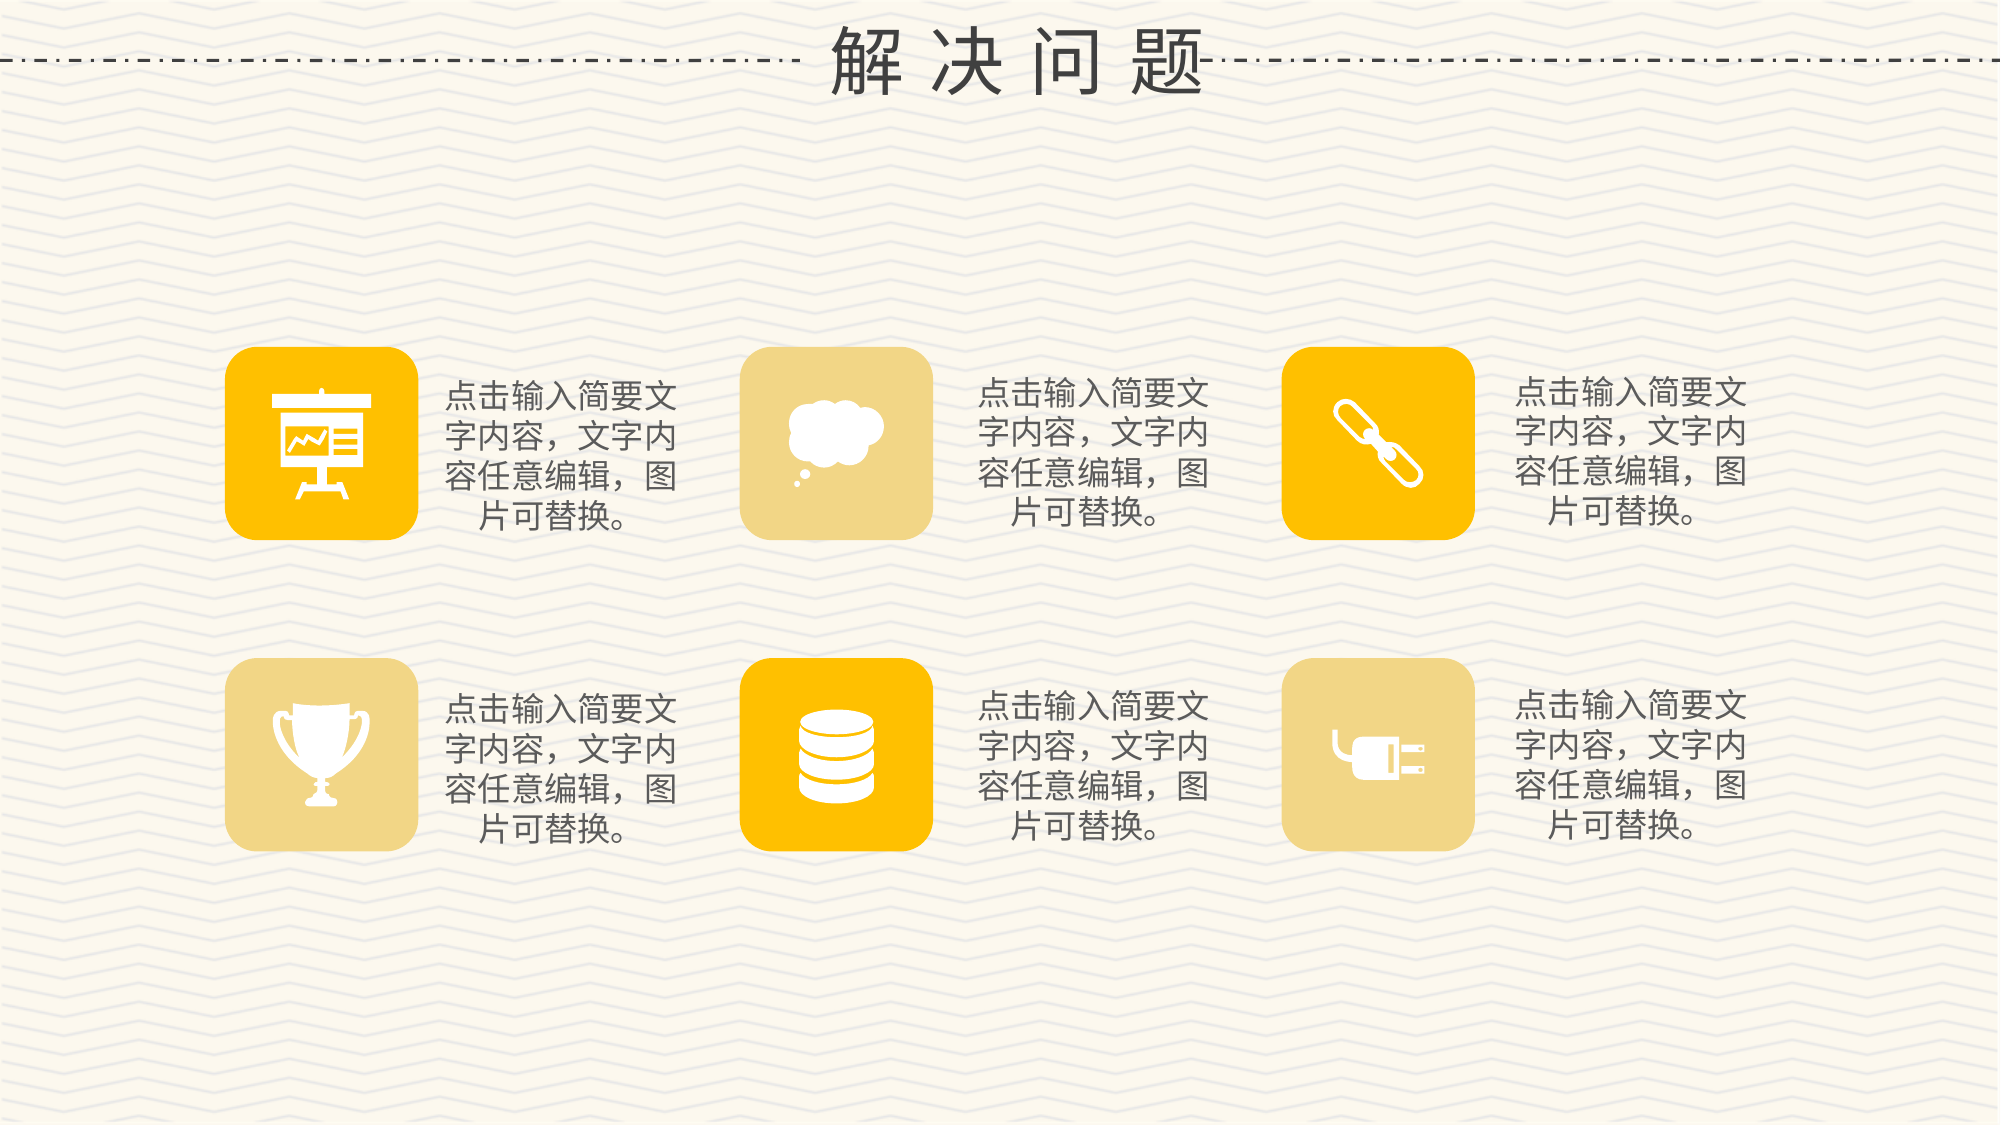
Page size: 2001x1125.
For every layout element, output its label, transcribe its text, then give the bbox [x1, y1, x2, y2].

text_box 点击输入简要文字内容，文字内容任意编辑，图片可替换。 [949, 364, 1238, 539]
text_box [739, 346, 934, 541]
text_box 点击输入简要文字内容，文字内容任意编辑，图片可替换。 [422, 680, 705, 856]
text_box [224, 346, 419, 541]
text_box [1281, 346, 1476, 541]
picture [0, 0, 2001, 1125]
text_box 点击输入简要文字内容，文字内容任意编辑，图片可替换。 [1487, 363, 1775, 538]
text_box 点击输入简要文字内容，文字内容任意编辑，图片可替换。 [949, 677, 1238, 853]
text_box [739, 657, 934, 852]
text_box 点击输入简要文字内容，文字内容任意编辑，图片可替换。 [423, 367, 705, 543]
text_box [1281, 657, 1476, 852]
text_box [0, 7, 2000, 114]
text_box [224, 657, 419, 852]
text_box 点击输入简要文字内容，文字内容任意编辑，图片可替换。 [1487, 676, 1775, 851]
